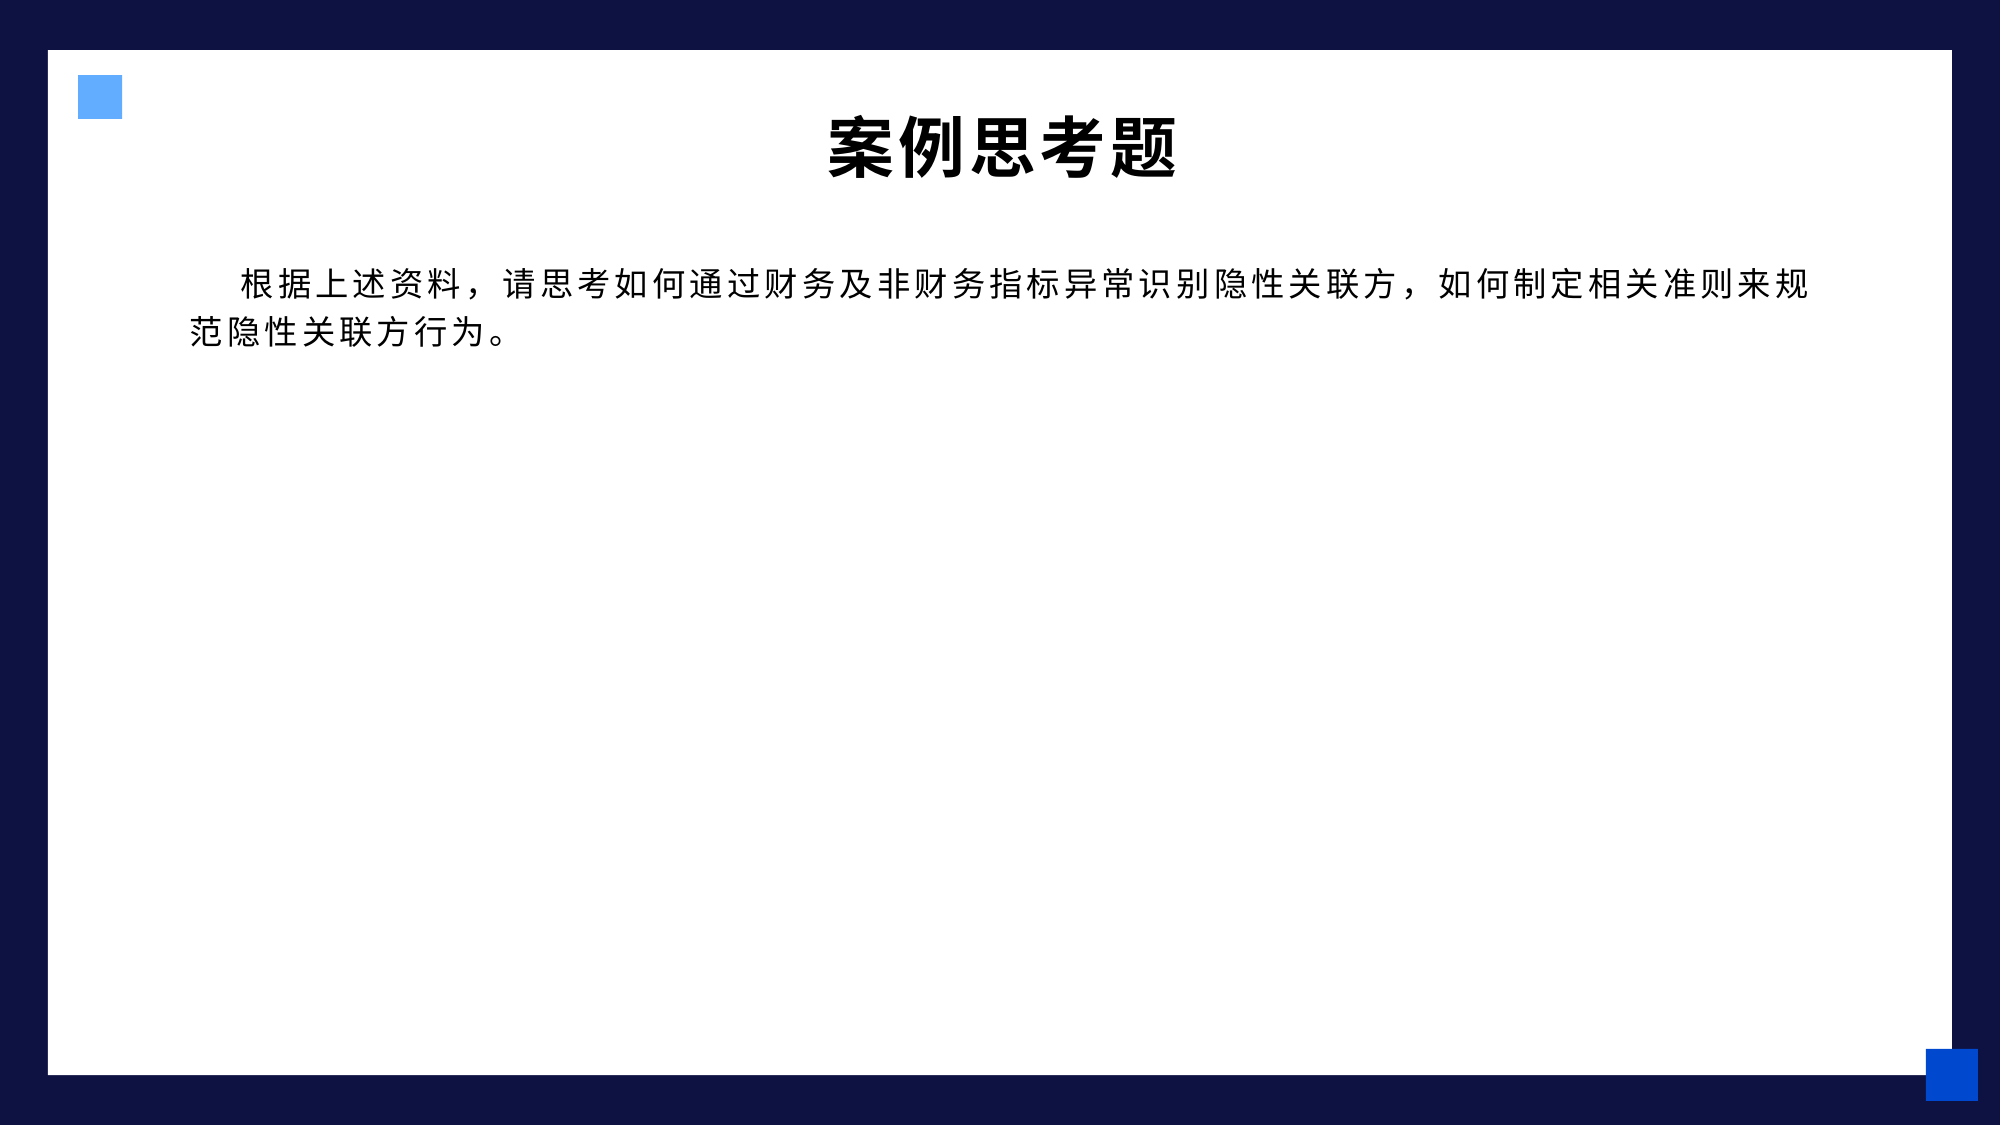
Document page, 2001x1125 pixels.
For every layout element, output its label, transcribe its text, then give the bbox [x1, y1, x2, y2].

list 根据上述资料，请思考如何通过财务及非财务指标异常识别隐性关联方，如何制定相关准则来规范隐性关联方行为。 [173, 255, 1839, 1012]
text_box 案例思考题 [376, 75, 1625, 200]
